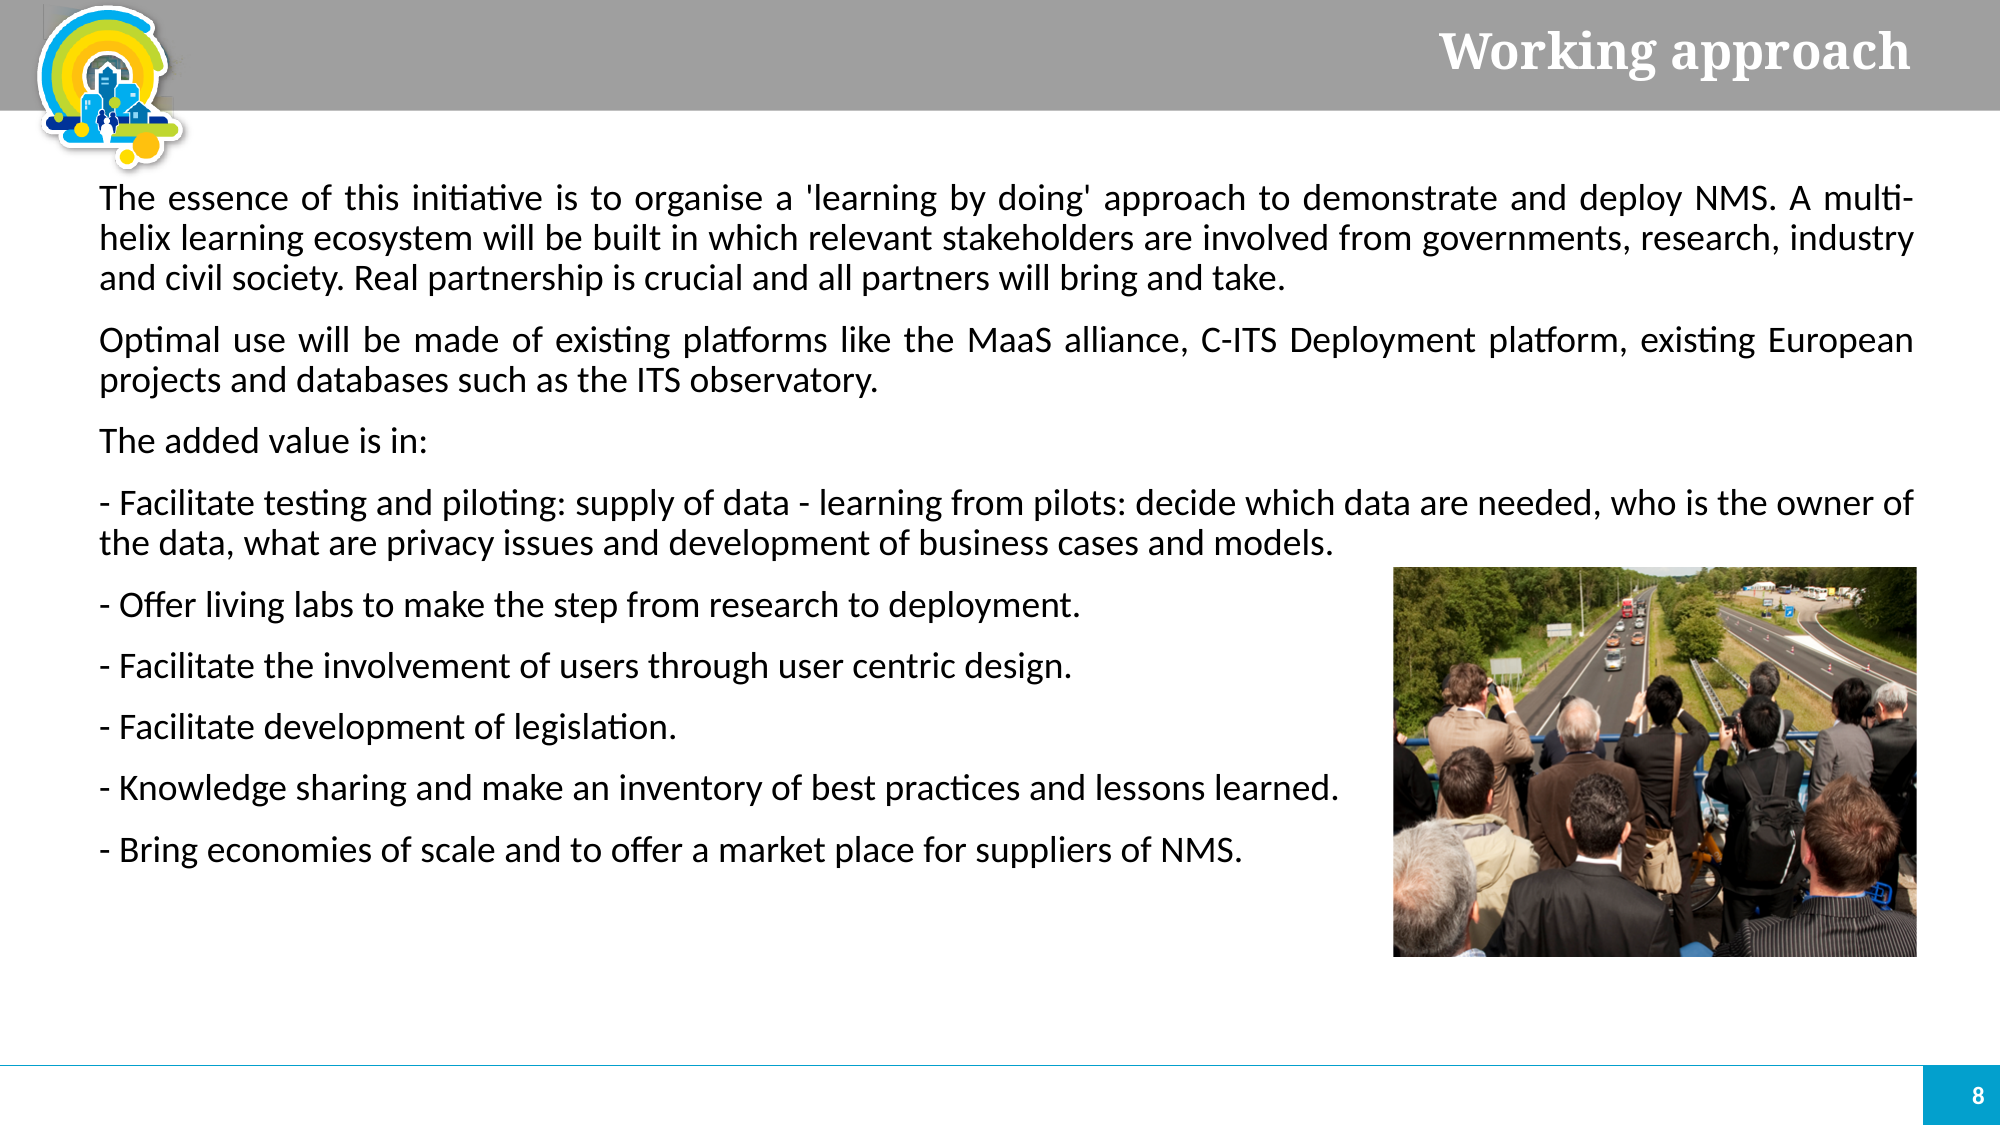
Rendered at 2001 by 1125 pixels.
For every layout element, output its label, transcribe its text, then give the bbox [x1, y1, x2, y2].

title Working approach [0, 0, 2000, 109]
picture [1393, 567, 1917, 957]
slide_number 8 [1923, 1065, 2000, 1125]
list The essence of this initiative is to organise a 'learning by doing' approach to demonstrate and deploy NMS. A multi-helix learning ecosystem will be built in which relevant stakeholders are involved from governments, research, industry and civil society. Real partnership is crucial and all partners will bring and take. Optimal use will be made of existing platforms like the MaaS alliance, C-ITS Deployment platform, existing European projects and databases such as the ITS observatory. The added value is in: - Facilitate testing and piloting: supply of data - learning from pilots: decide which data are needed, who is the owner of the data, what are privacy issues and development of business cases and models. - Offer living labs to make the step from research to deployment. - Facilitate the involvement of users through user centric design. - Facilitate development of legislation. - Knowledge sharing and make an inventory of best practices and lessons learned. - Bring economies of scale and to offer a market place for suppliers of NMS. [84, 170, 1932, 1033]
picture [0, 109, 220, 198]
